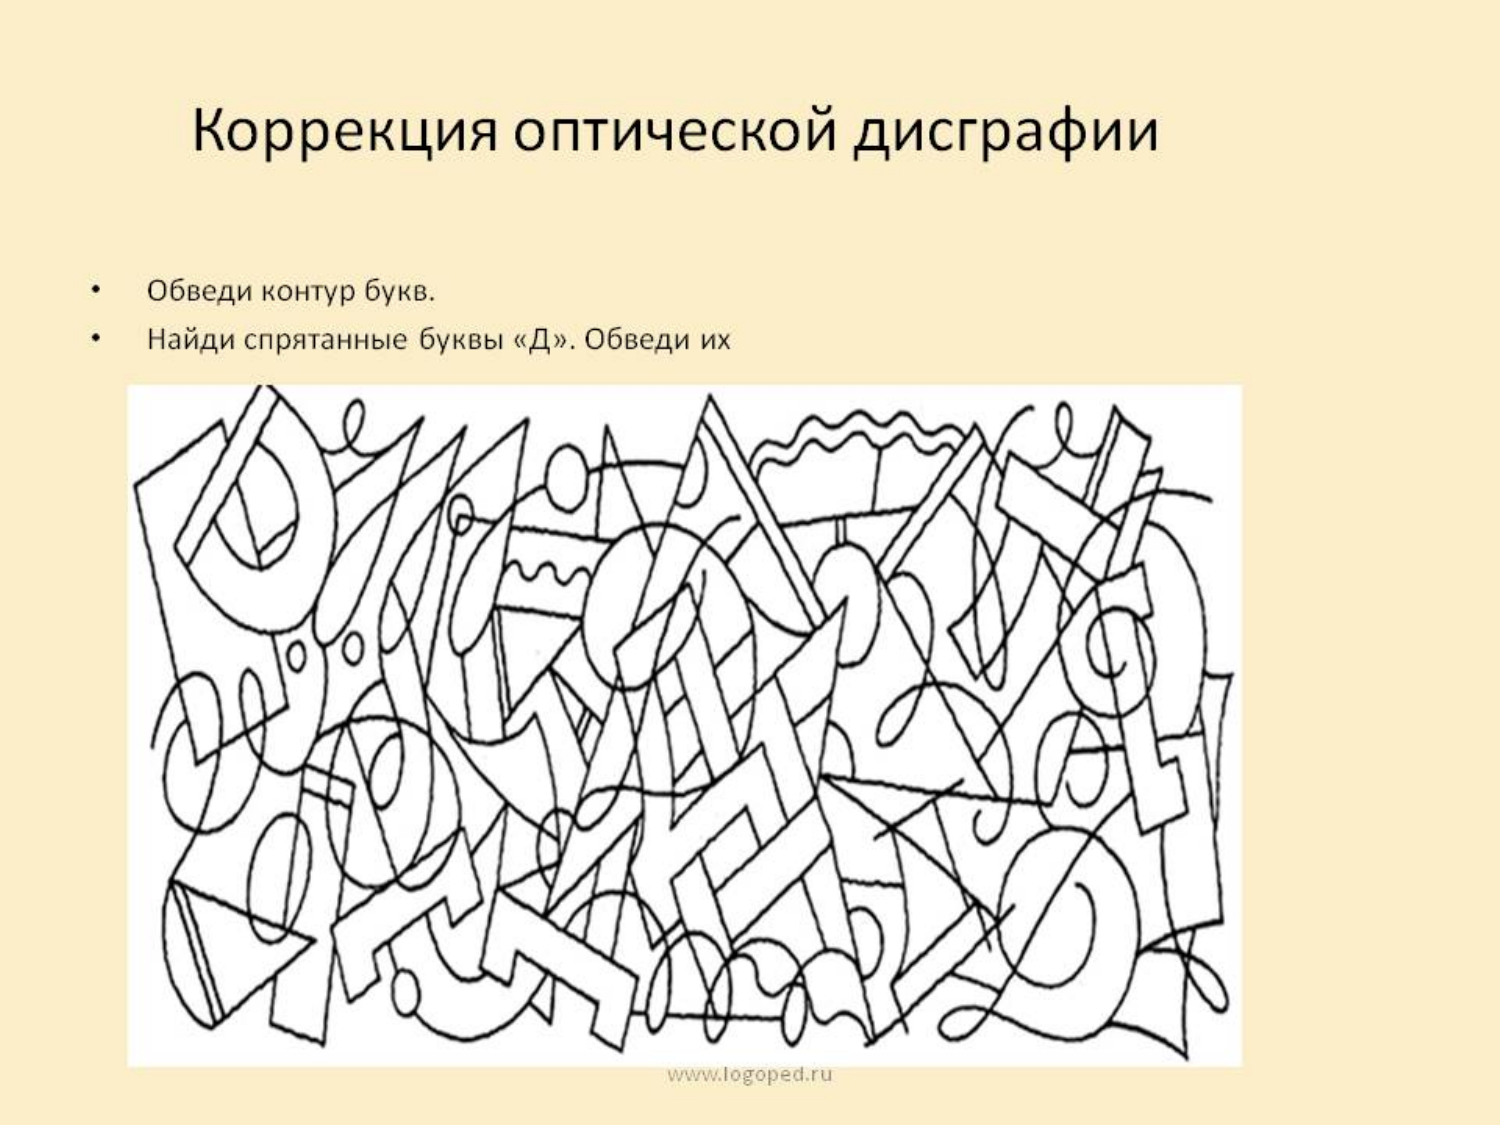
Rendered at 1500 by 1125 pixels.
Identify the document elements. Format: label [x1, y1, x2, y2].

list [0, 0, 1500, 1125]
